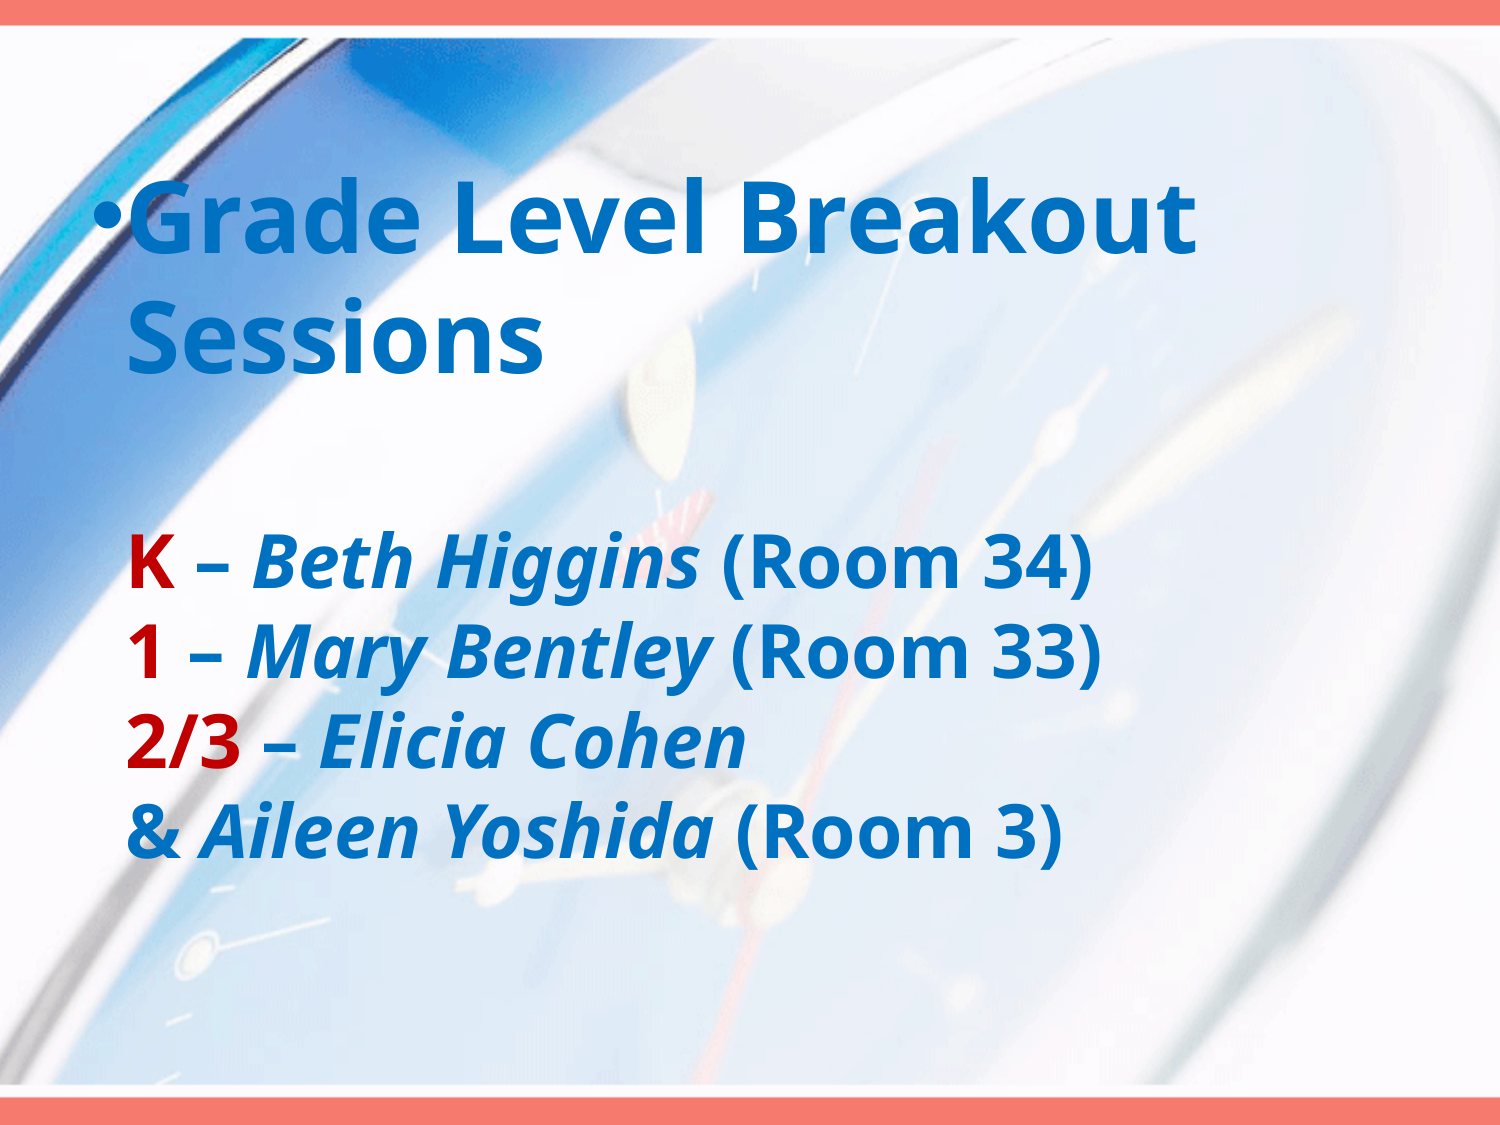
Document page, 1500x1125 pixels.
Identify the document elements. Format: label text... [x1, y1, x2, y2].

title Grade Level Breakout Sessions K – Beth Higgins (Room 34) 1 – Mary Bentley (Room 33) 2/3 – Elicia Cohen & Aileen Yoshida (Room 3) [74, 387, 1401, 1001]
picture [0, 0, 1500, 1125]
